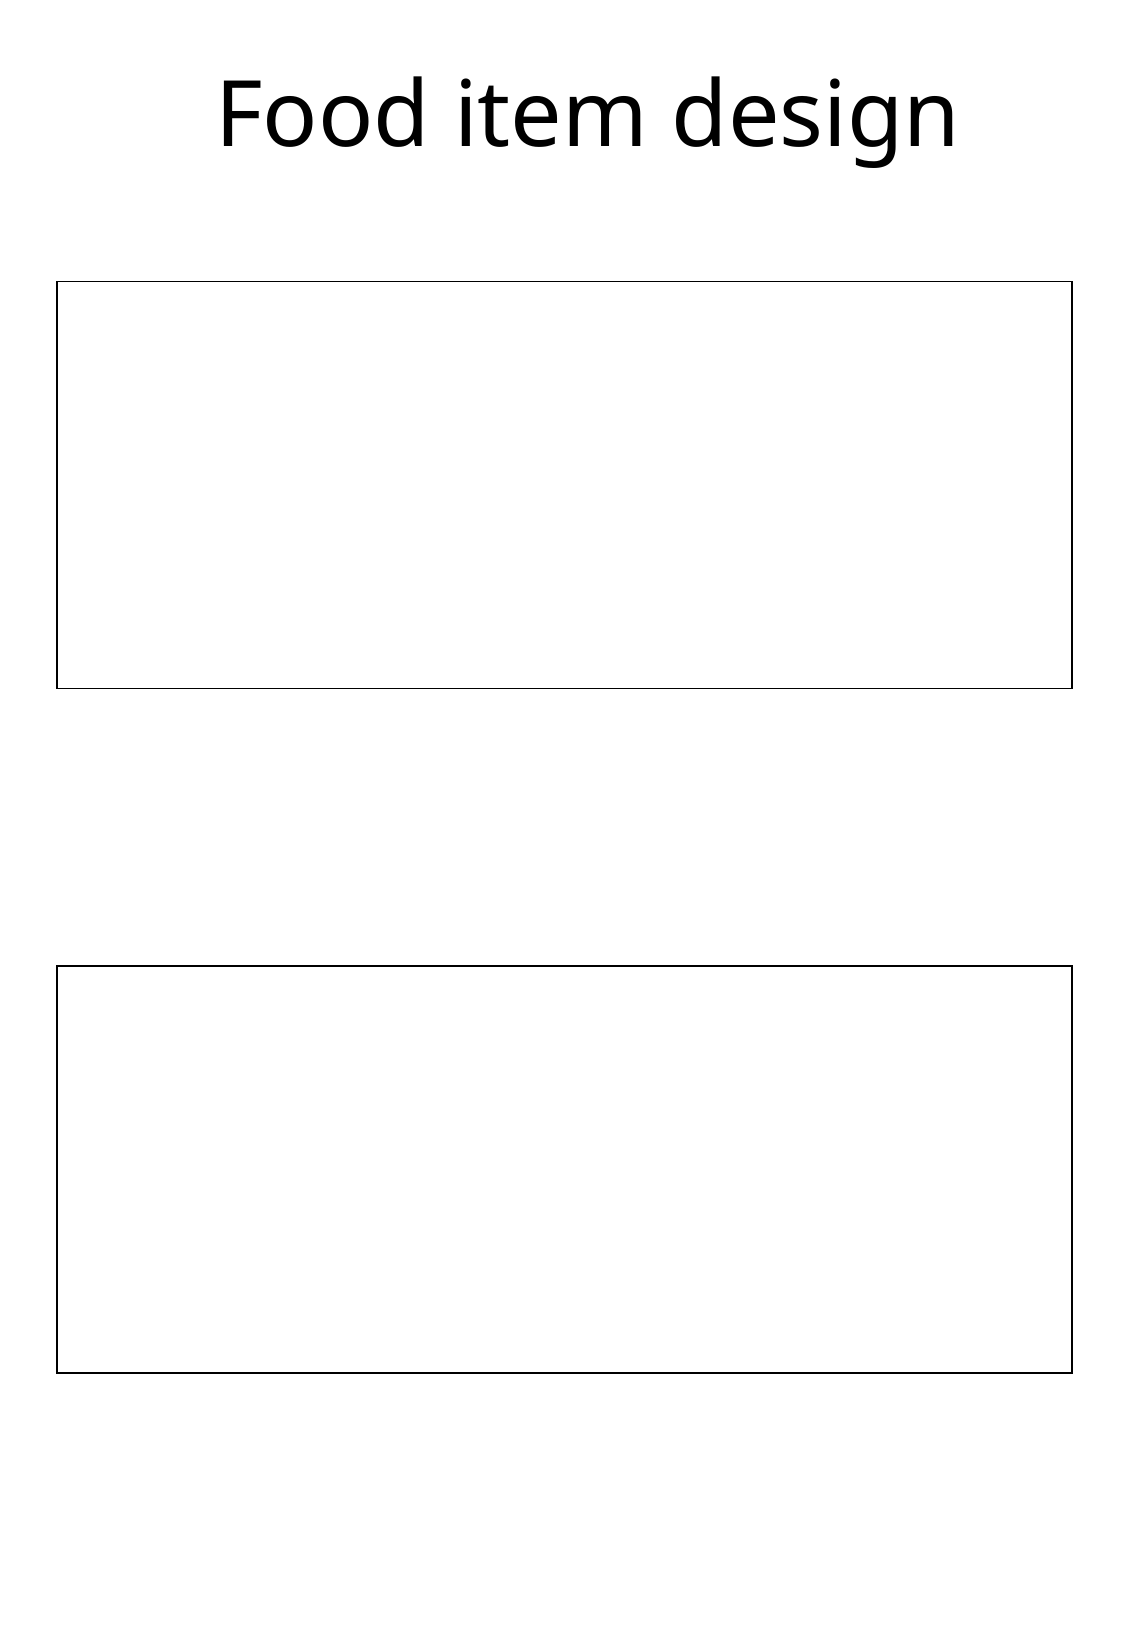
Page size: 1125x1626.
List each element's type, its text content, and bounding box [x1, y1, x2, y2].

text_box [56, 965, 1073, 1374]
text_box Food item design [200, 47, 1125, 173]
text_box [56, 280, 1073, 689]
